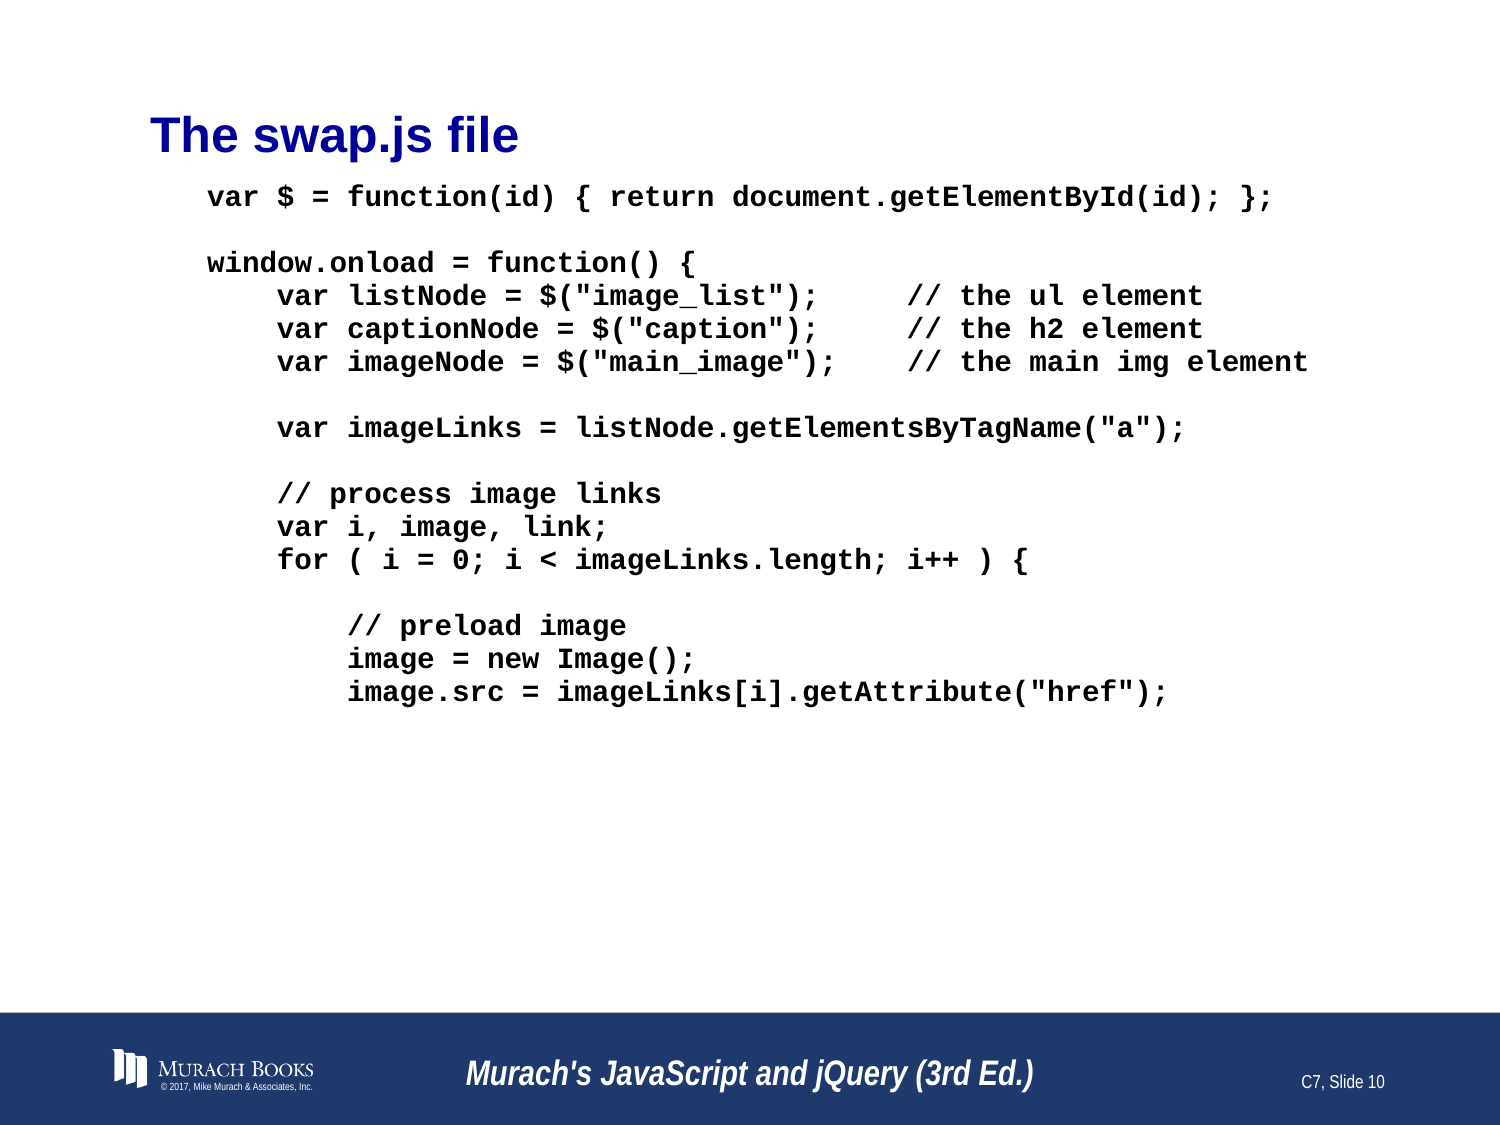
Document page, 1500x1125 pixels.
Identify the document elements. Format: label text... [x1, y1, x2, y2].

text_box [149, 181, 1350, 863]
slide_number Murach's JavaScript and jQuery (3rd Ed.) [463, 1025, 1050, 1100]
title The swap.js file [150, 102, 1350, 164]
footer © 2017, Mike Murach & Associates, Inc. [12, 1025, 463, 1100]
slide_number C7, Slide 10 [1087, 1025, 1400, 1100]
